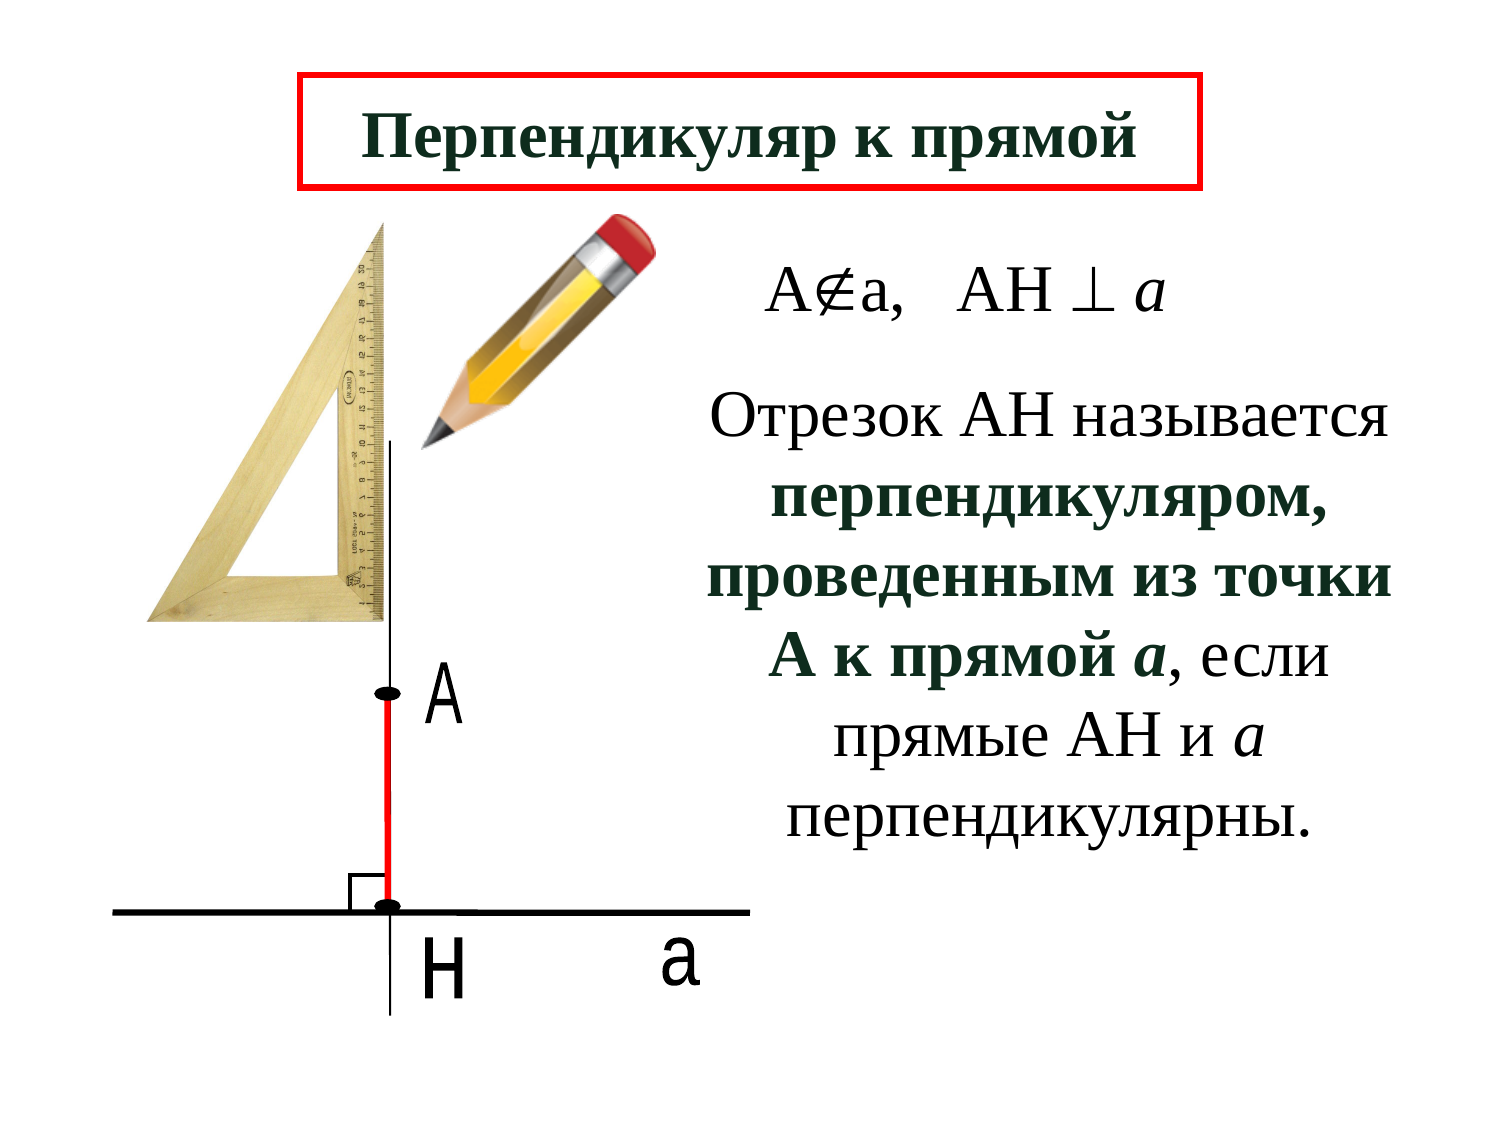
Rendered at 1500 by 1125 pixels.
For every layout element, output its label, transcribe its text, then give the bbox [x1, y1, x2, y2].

list Отрезок АН называется перпендикуляром, проведенным из точки А к прямой а, если прямые АН и а перпендикулярны. [687, 362, 1413, 863]
text_box [375, 687, 400, 700]
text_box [146, 221, 385, 622]
text_box [375, 899, 400, 913]
text_box [350, 875, 387, 912]
text_box Аа, АН  а [750, 237, 1388, 325]
picture [421, 214, 657, 450]
title Перпендикуляр к прямой [300, 75, 1200, 188]
